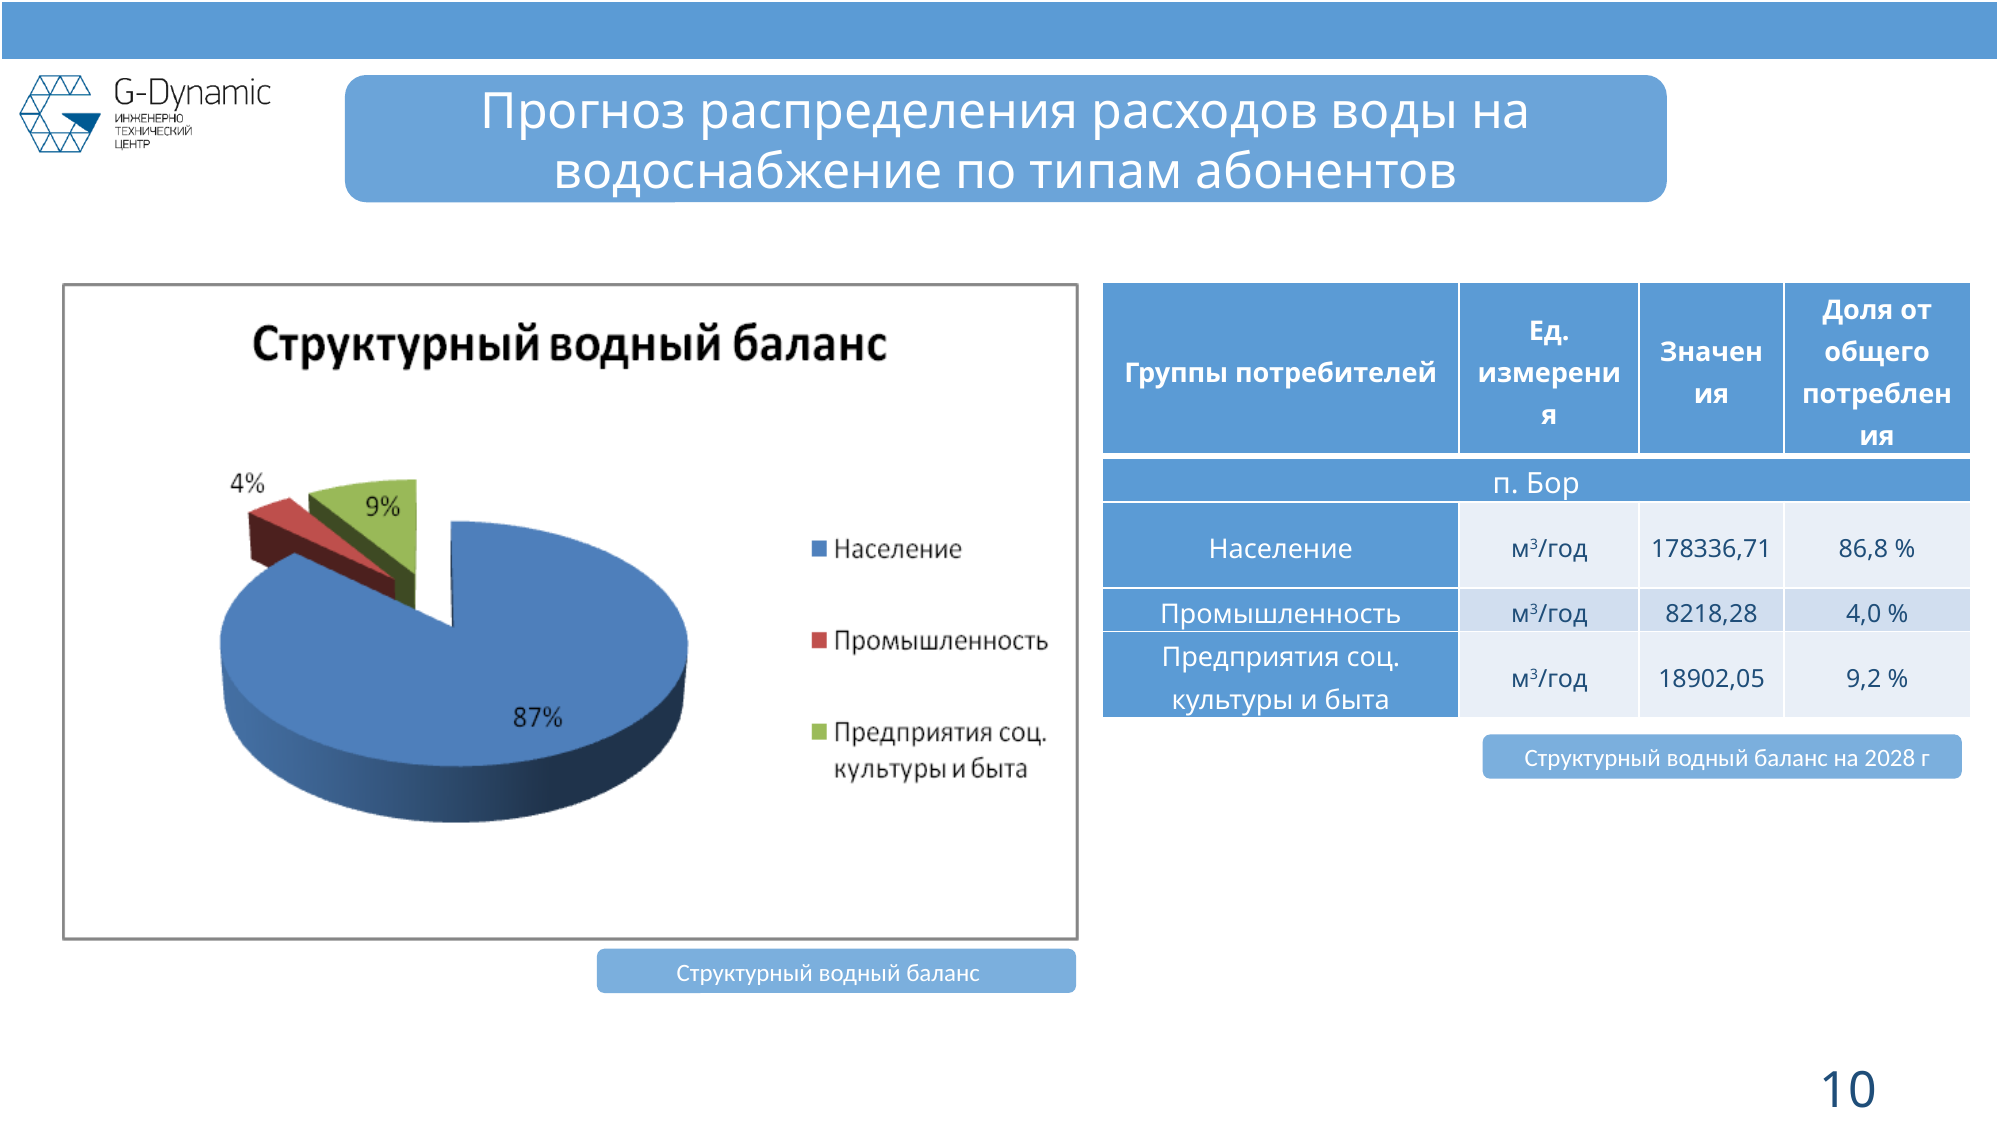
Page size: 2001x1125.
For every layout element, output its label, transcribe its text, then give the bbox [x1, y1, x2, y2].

table_cell 86,8 % [1785, 503, 1970, 587]
text_box [595, 947, 1070, 995]
table_cell 9,2 % [1785, 632, 1970, 717]
slide_number 10 [1541, 1024, 1892, 1125]
picture [0, 52, 292, 174]
table_cell м3/год [1460, 503, 1638, 587]
table_cell 18902,05 [1640, 632, 1783, 717]
text_box Структурный водный баланс [661, 948, 1122, 994]
table_cell п. Бор [1103, 459, 1970, 501]
table_header Доля от общего потребления [1785, 283, 1970, 453]
text_box Прогноз распределения расходов воды на водоснабжение по типам абонентов [343, 73, 1668, 204]
table_header Значения [1640, 283, 1783, 453]
table_cell 178336,71 [1640, 503, 1783, 587]
text_box Структурный водный баланс на 2028 г [1509, 734, 1970, 780]
table_cell Предприятия соц. культуры и быта [1103, 632, 1458, 717]
table_cell 8218,28 [1640, 589, 1783, 631]
table_header [2, 2, 1997, 59]
text_box [1481, 733, 1957, 780]
text_box Оценка объема инвестиций для реализации проектов действующими предприятиями муниципального образования Ямальский район по системе электроснабжения [307, 104, 1732, 253]
picture [60, 282, 1080, 942]
table_cell Промышленность [1103, 589, 1458, 631]
table_cell 4,0 % [1785, 589, 1970, 631]
table_header Группы потребителей [1103, 283, 1458, 453]
table_cell Население [1103, 503, 1458, 587]
table_cell м3/год [1460, 632, 1638, 717]
table_cell м3/год [1460, 589, 1638, 631]
table_header Ед. измерения [1460, 283, 1638, 453]
